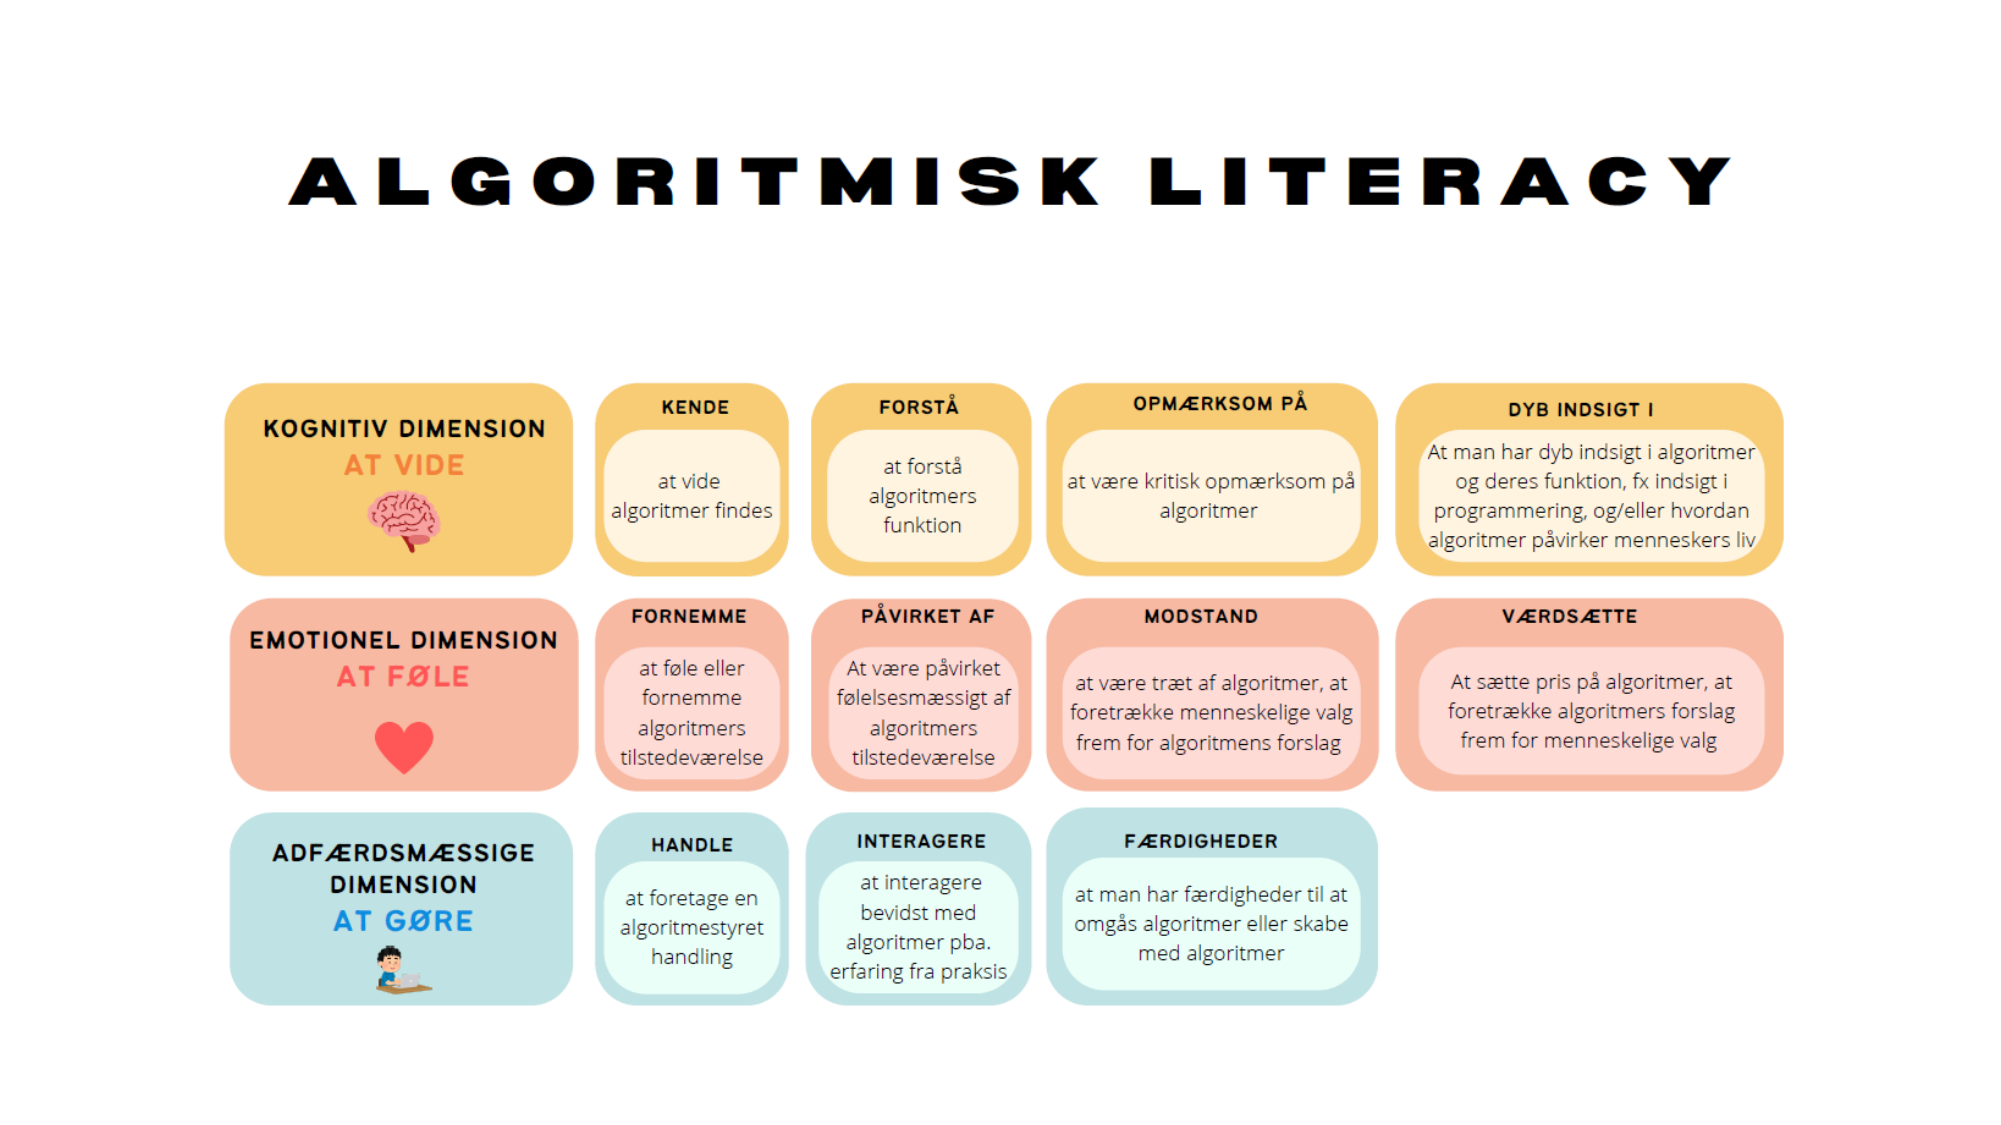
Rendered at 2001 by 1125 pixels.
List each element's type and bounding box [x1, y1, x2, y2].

text_box [149, 24, 1851, 1101]
